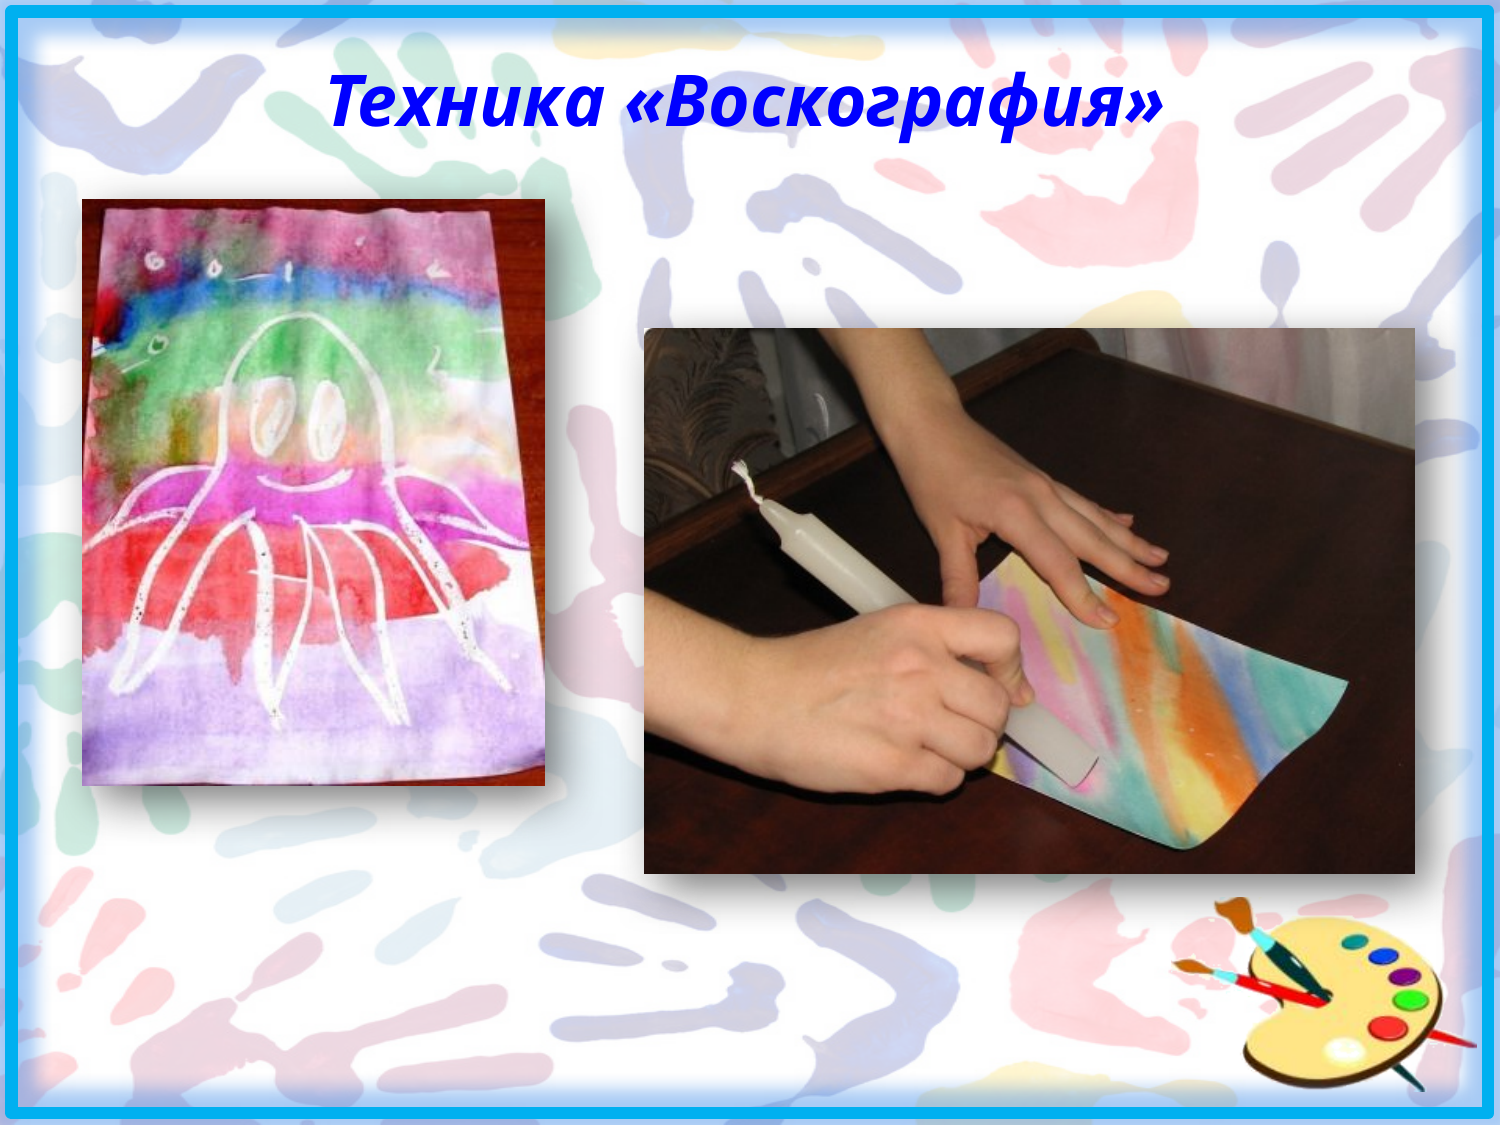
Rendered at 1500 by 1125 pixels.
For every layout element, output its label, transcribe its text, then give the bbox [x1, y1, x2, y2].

title Техника «Воскография» [70, 46, 1421, 235]
picture [644, 327, 1415, 874]
picture [81, 198, 545, 786]
picture [1171, 897, 1476, 1092]
